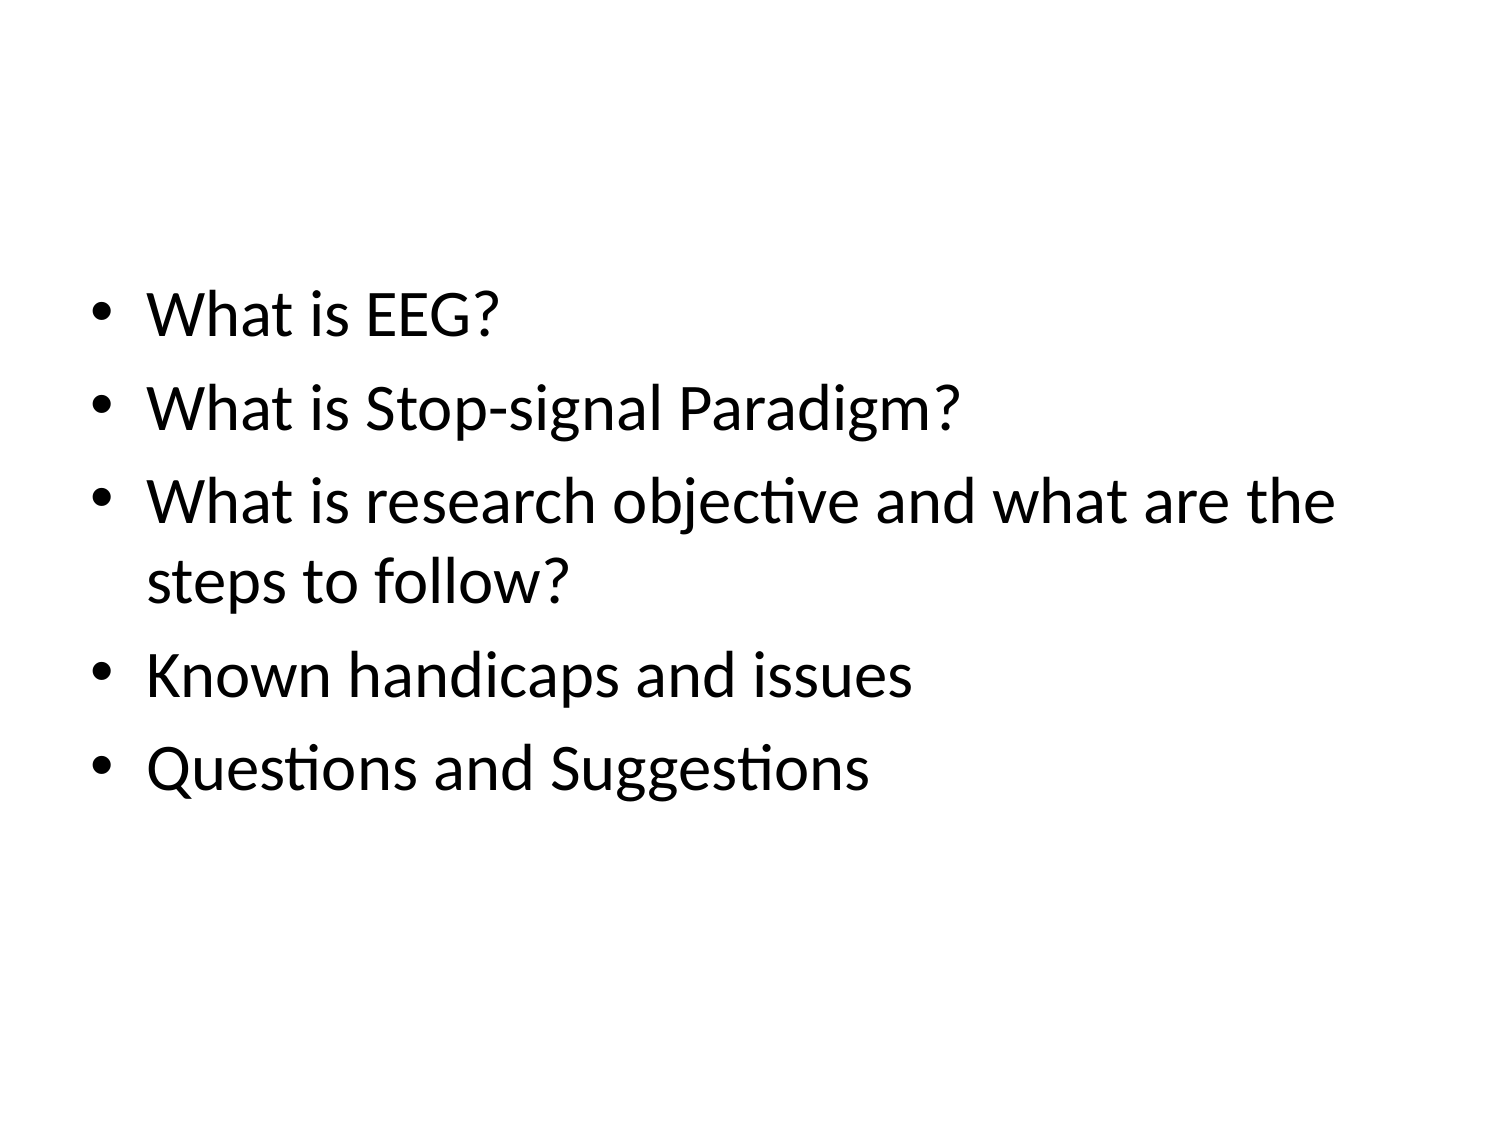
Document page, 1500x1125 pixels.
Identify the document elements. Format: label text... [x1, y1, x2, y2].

list What is EEG? What is Stop-signal Paradigm? What is research objective and what are the steps to follow? Known handicaps and issues Questions and Suggestions [75, 262, 1425, 1005]
